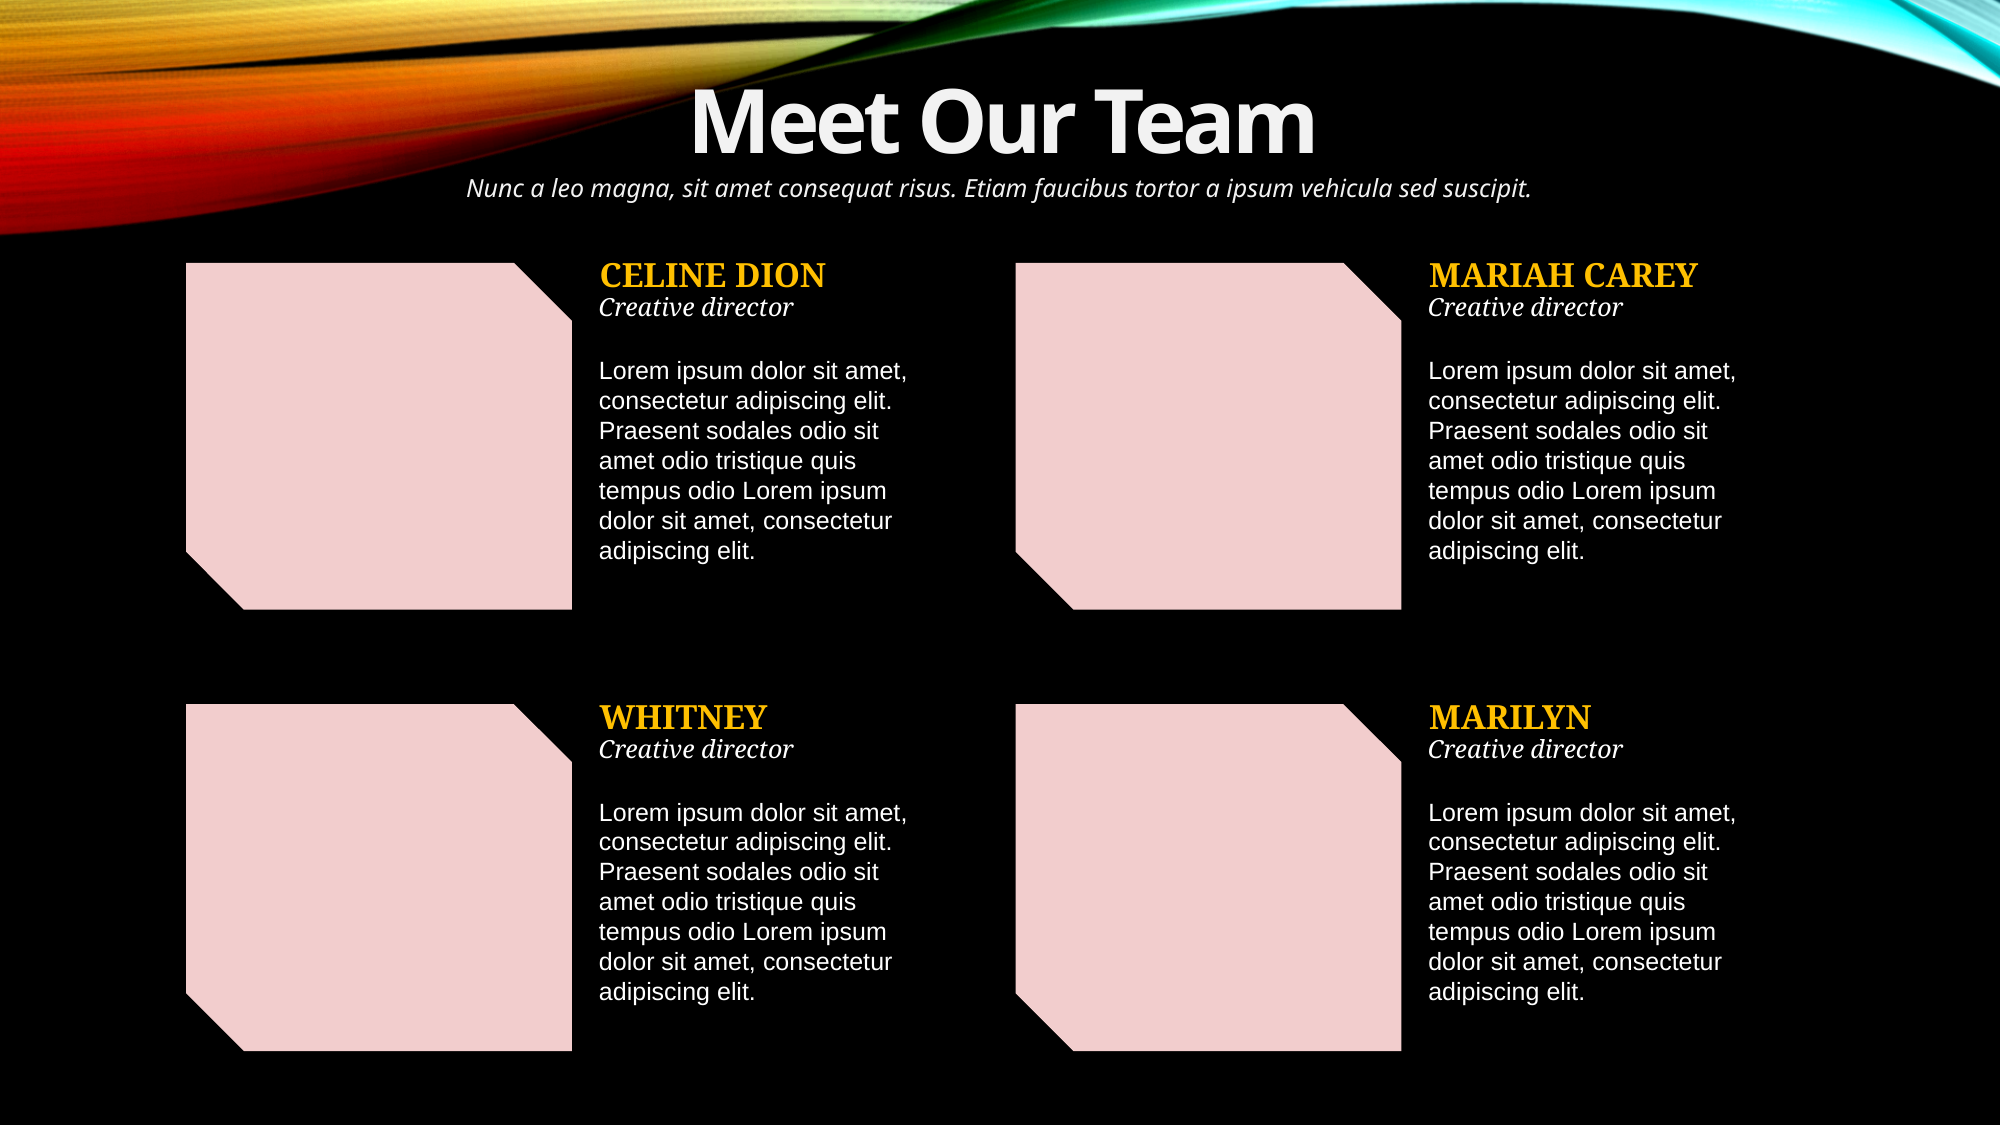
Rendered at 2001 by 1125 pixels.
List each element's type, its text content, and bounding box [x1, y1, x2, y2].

text_box Nunc a leo magna, sit amet consequat risus. Etiam faucibus tortor a ipsum vehicula sed suscipit. [123, 167, 1884, 208]
text_box Lorem ipsum dolor sit amet, consectetur adipiscing elit. Praesent sodales odio sit amet odio tristique quis tempus odio Lorem ipsum dolor sit amet, consectetur adipiscing elit. [1413, 788, 1761, 1013]
text_box Lorem ipsum dolor sit amet, consectetur adipiscing elit. Praesent sodales odio sit amet odio tristique quis tempus odio Lorem ipsum dolor sit amet, consectetur adipiscing elit. [584, 788, 932, 1013]
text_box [1015, 703, 1402, 1052]
text_box Creative director [583, 725, 871, 771]
text_box Creative director [583, 284, 871, 329]
text_box CELINE DION [584, 247, 937, 302]
text_box WHITNEY [584, 688, 937, 744]
picture [0, 0, 2000, 237]
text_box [185, 703, 573, 1052]
text_box MARILYN [1414, 688, 1767, 744]
text_box Creative director [1413, 284, 1700, 329]
text_box MARIAH CAREY [1414, 247, 1767, 302]
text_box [185, 262, 573, 610]
text_box Meet Our Team [677, 60, 1330, 167]
text_box Creative director [1413, 725, 1700, 771]
text_box Lorem ipsum dolor sit amet, consectetur adipiscing elit. Praesent sodales odio sit amet odio tristique quis tempus odio Lorem ipsum dolor sit amet, consectetur adipiscing elit. [1413, 347, 1761, 572]
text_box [1015, 262, 1402, 610]
text_box Lorem ipsum dolor sit amet, consectetur adipiscing elit. Praesent sodales odio sit amet odio tristique quis tempus odio Lorem ipsum dolor sit amet, consectetur adipiscing elit. [584, 347, 932, 572]
